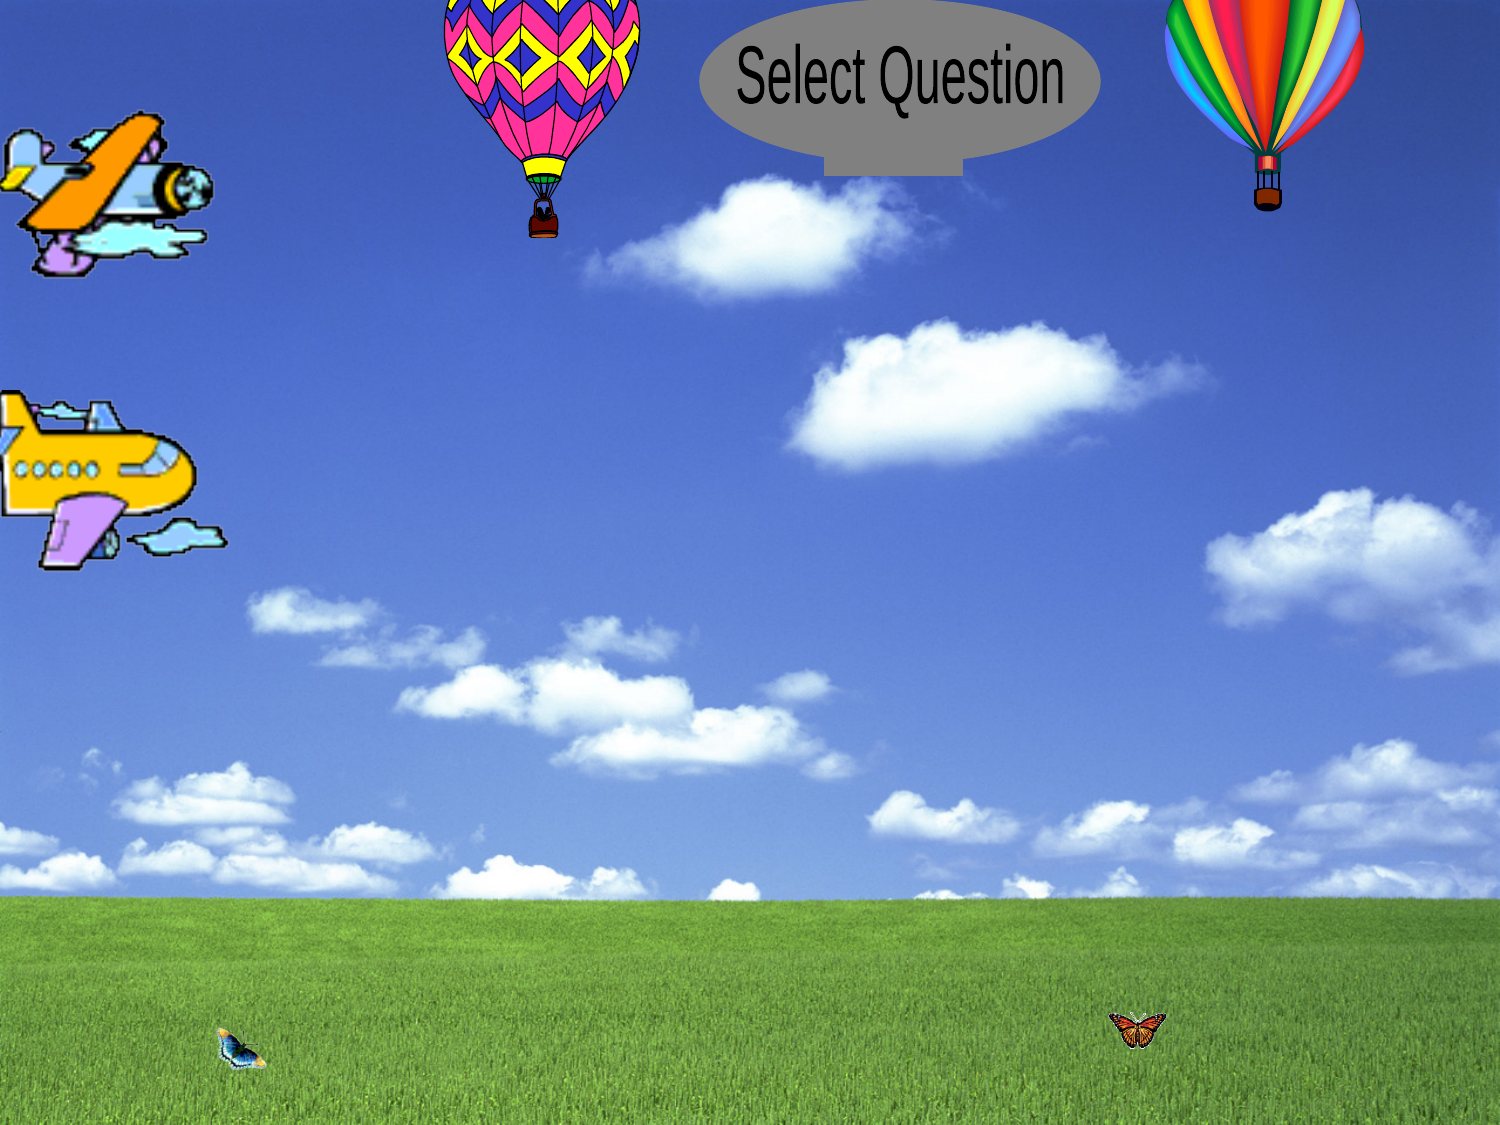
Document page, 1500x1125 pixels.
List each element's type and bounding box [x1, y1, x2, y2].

text_box [699, 0, 1101, 176]
picture [0, 0, 1500, 1125]
